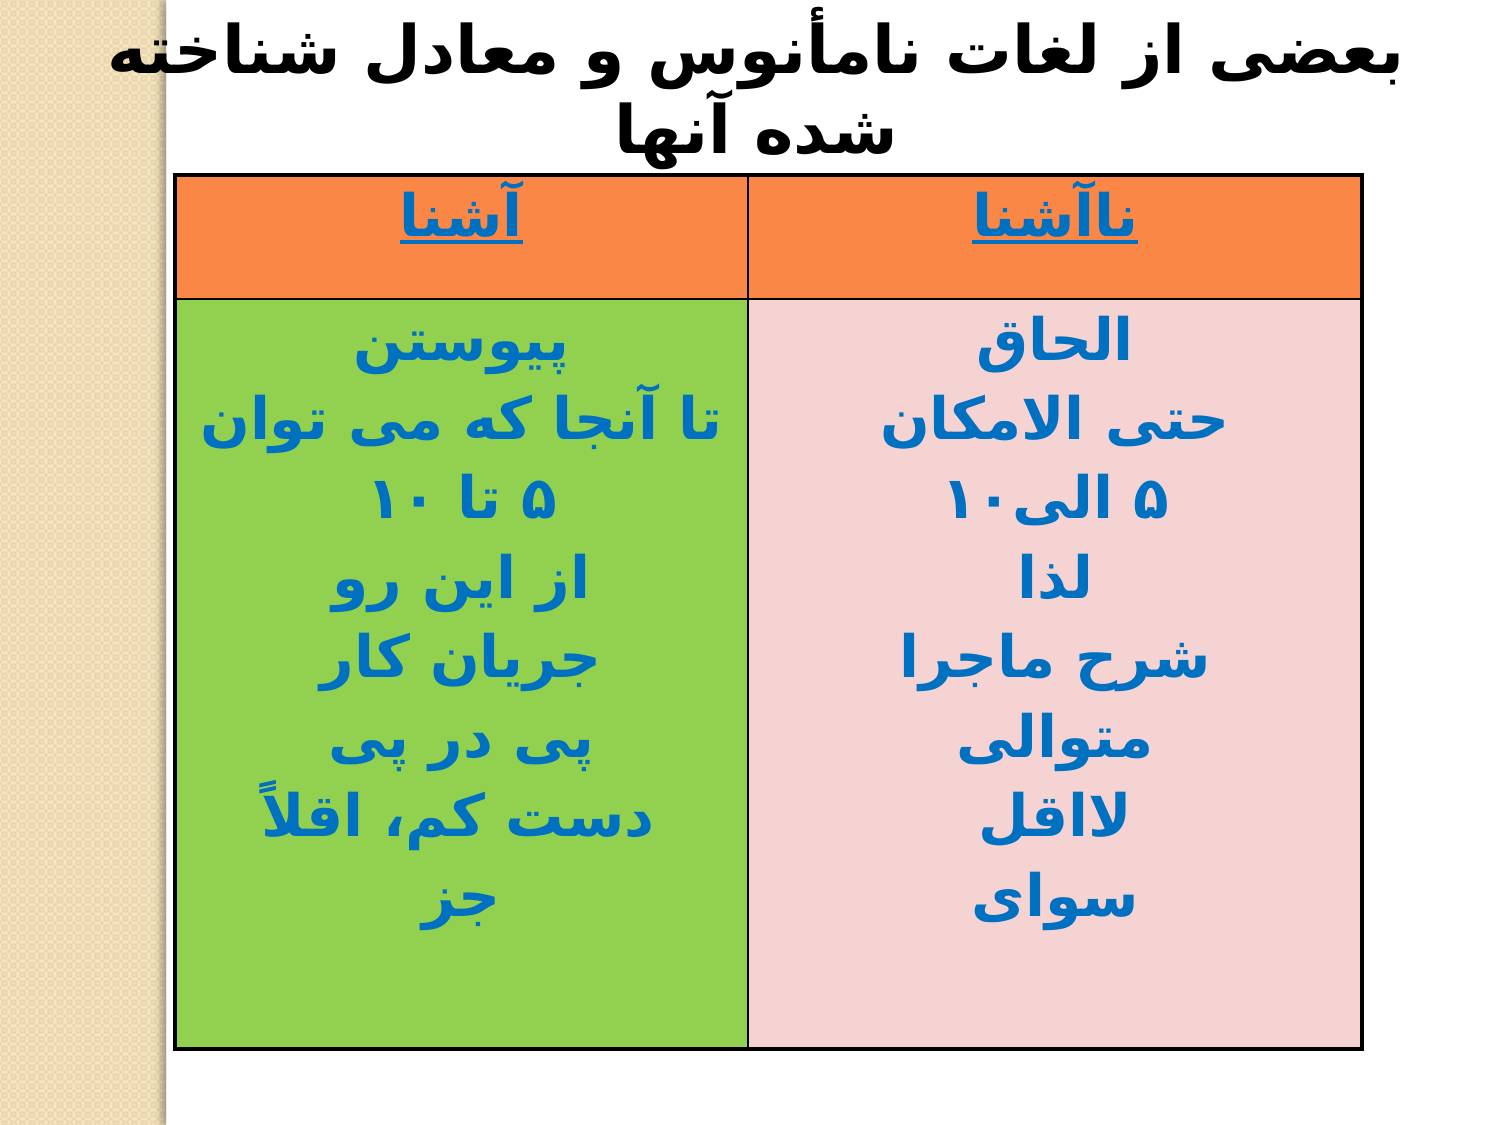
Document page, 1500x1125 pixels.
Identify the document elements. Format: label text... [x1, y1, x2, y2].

table_cell الحاق حتی الامکان ۵ الی١٠ لذا شرح ماجرا متوالی لااقل سوای [749, 300, 1360, 1047]
table_header ناآشنا [749, 177, 1360, 298]
table_header آشنا [177, 177, 747, 298]
table_cell پیوستن تا آنجا که می توان ۵ تا ١٠ از این رو جریان کار پی در پی دست کم، اقلاً جز [177, 300, 747, 1047]
text_box بعضی از لغات نامأنوس و معادل شناخته شده آنها [37, 0, 1475, 175]
